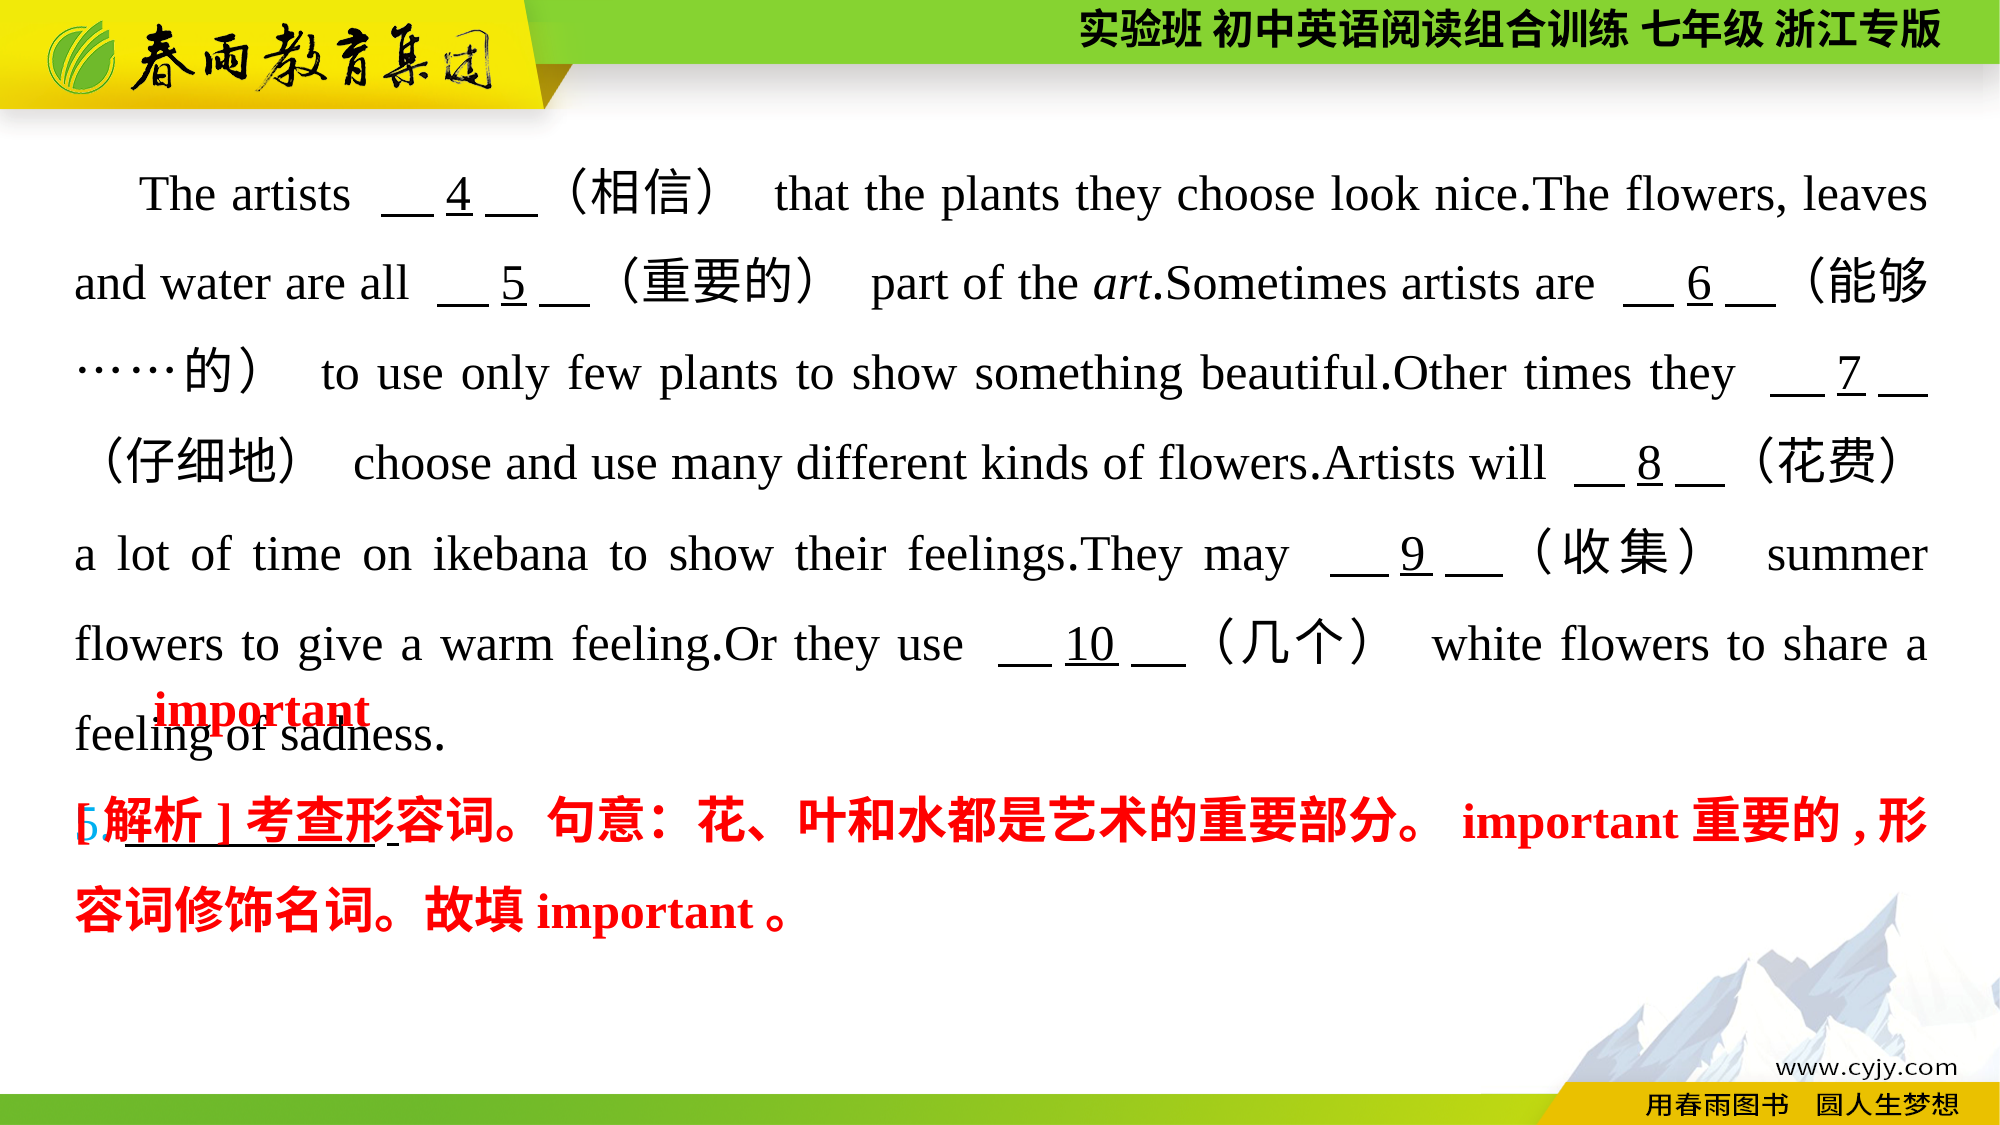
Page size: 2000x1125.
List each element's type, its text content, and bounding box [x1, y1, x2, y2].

text_box [解析]考查形容词。句意：花、叶和水都是艺术的重要部分。important重要的,形容词修饰名词。故填important。 [59, 751, 1944, 947]
picture [0, 0, 2000, 1125]
list The artists 4 （相信） that the plants they choose look nice.The flowers, leaves and water are all 5 （重要的） part of the art.Sometimes artists are 6 （能够……的） to use only few plants to show something beautiful.Other times they 7 （仔细地） choose and use many different kinds of flowers.Artists will 8 （花费） a lot of time on ikebana to show their feelings.They may 9 （收集） summer flowers to give a warm feeling.Or they use 10 （几个） white flowers to share a feeling of sadness. 5. . [59, 122, 1944, 751]
text_box important [138, 668, 386, 744]
